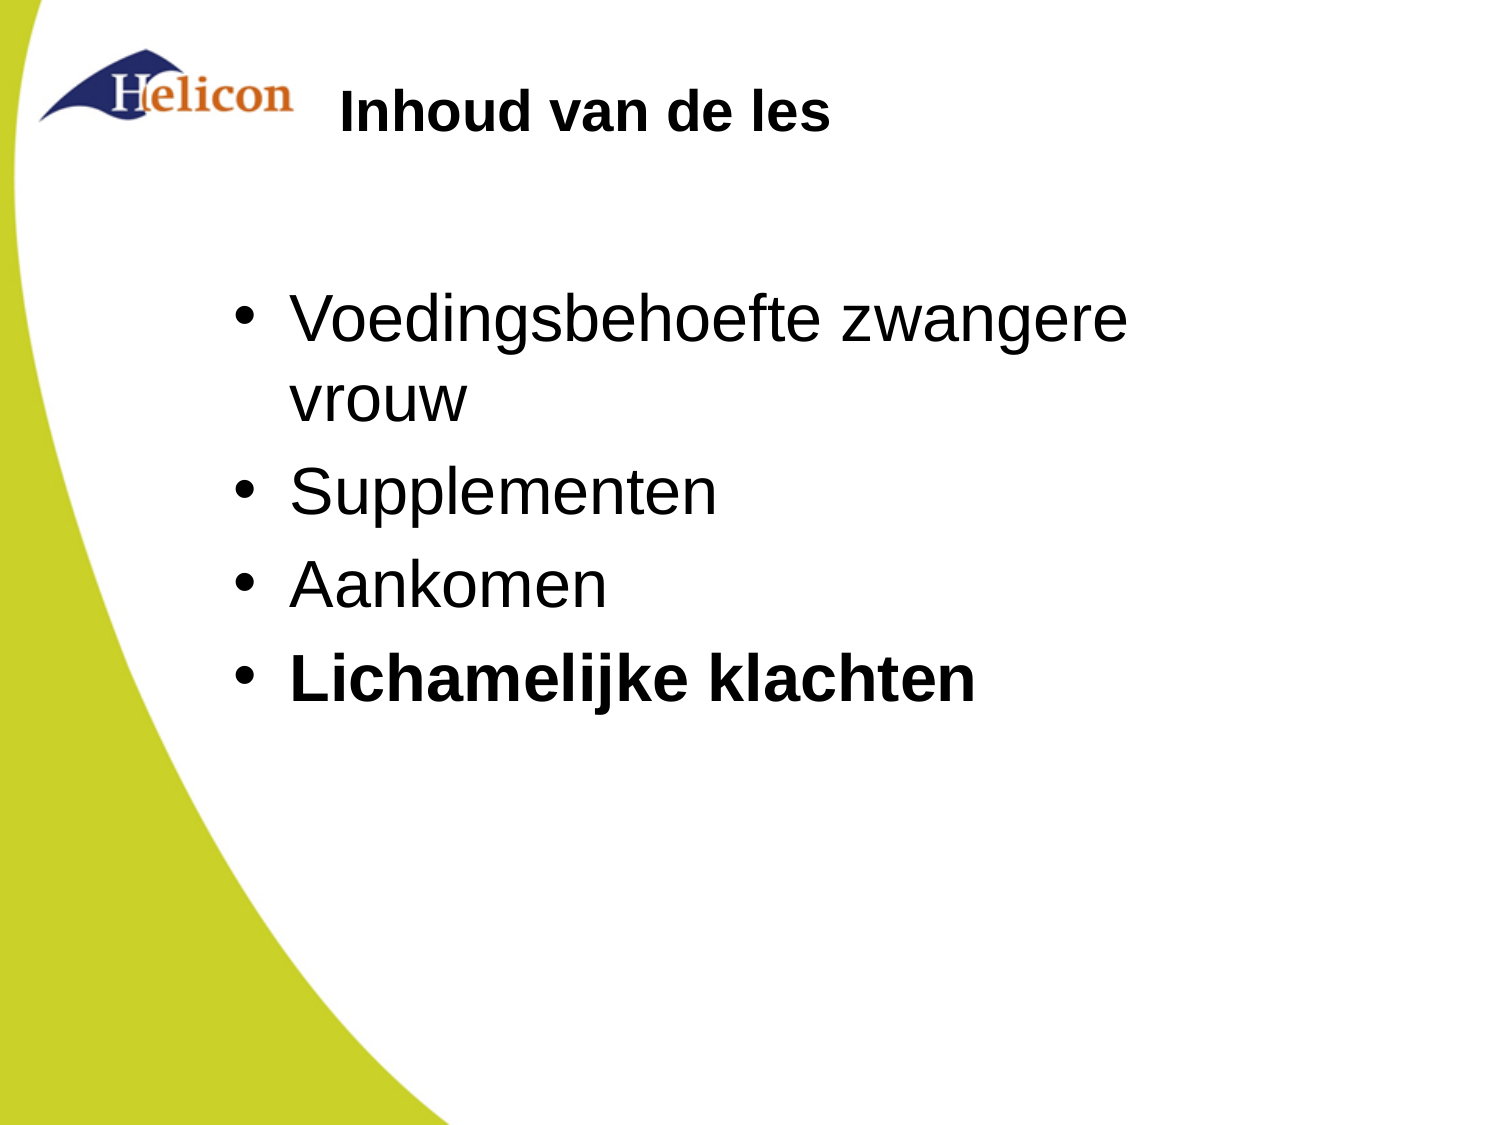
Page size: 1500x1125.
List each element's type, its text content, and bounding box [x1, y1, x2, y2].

picture [0, 0, 1500, 1125]
title Inhoud van de les [324, 54, 1415, 161]
list Voedingsbehoefte zwangere vrouw Supplementen Aankomen Lichamelijke klachten [218, 267, 1307, 835]
